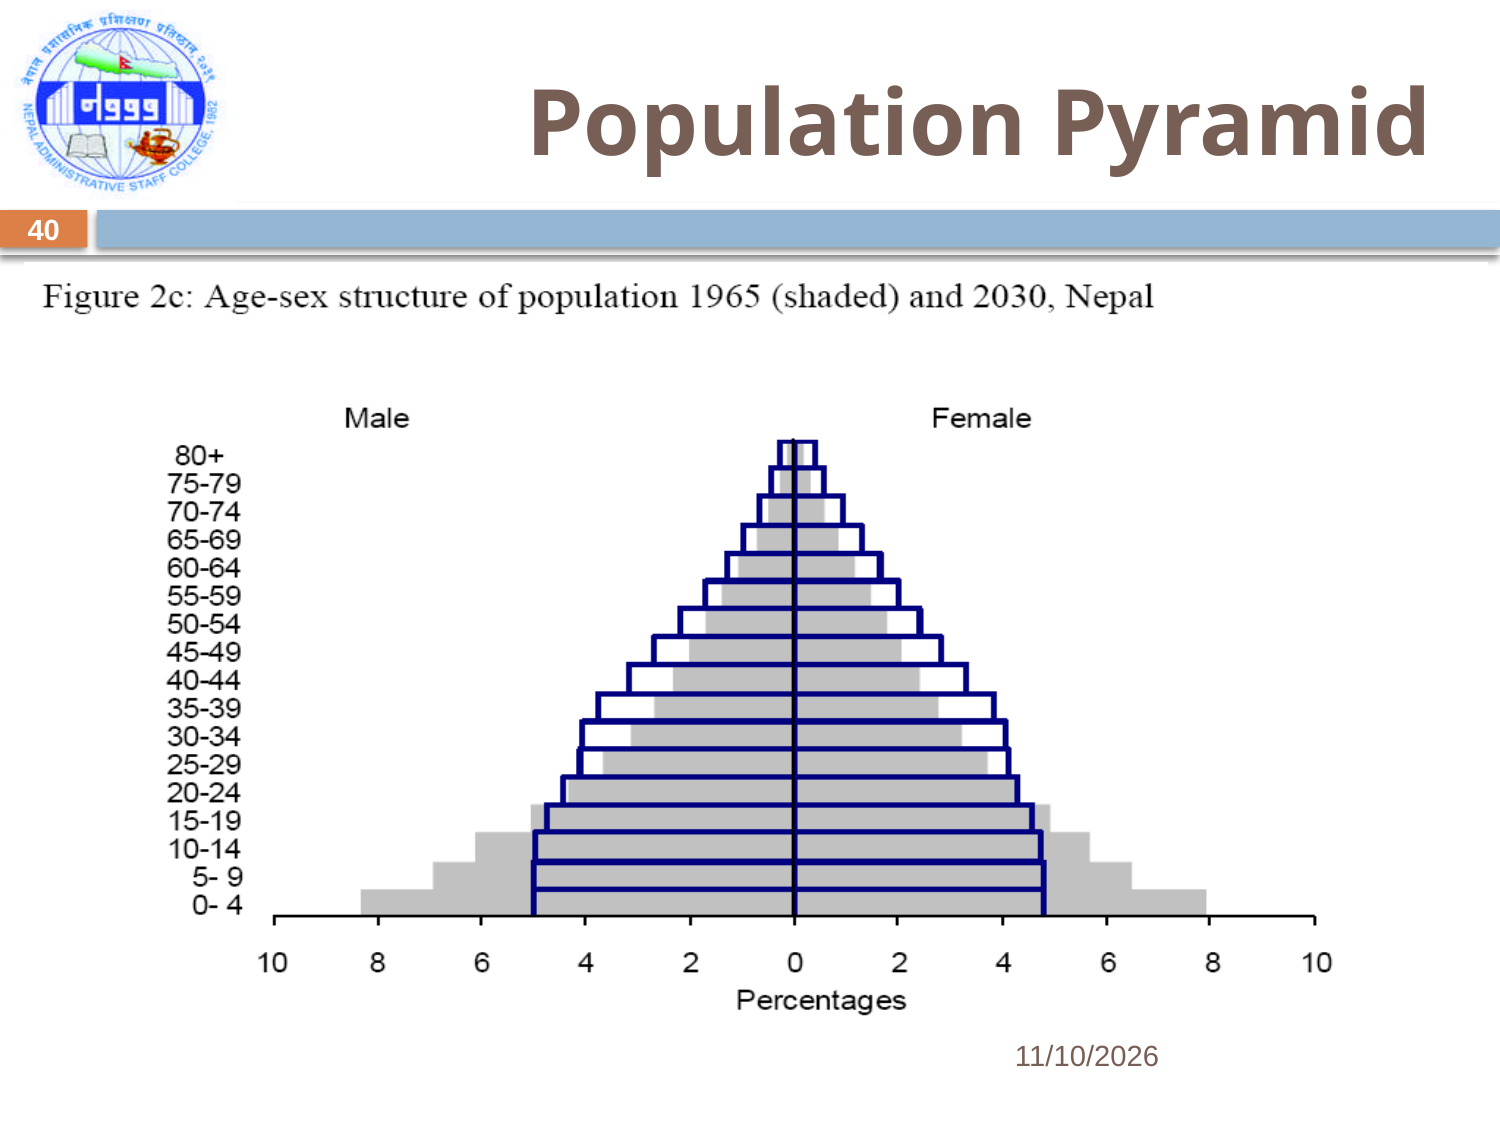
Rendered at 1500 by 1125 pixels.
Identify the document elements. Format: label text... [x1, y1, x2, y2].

slide_number 40 [0, 208, 88, 249]
picture [1, 0, 236, 208]
title Population Pyramid [218, 37, 1471, 200]
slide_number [999, 1048, 1438, 1085]
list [24, 262, 1488, 1038]
